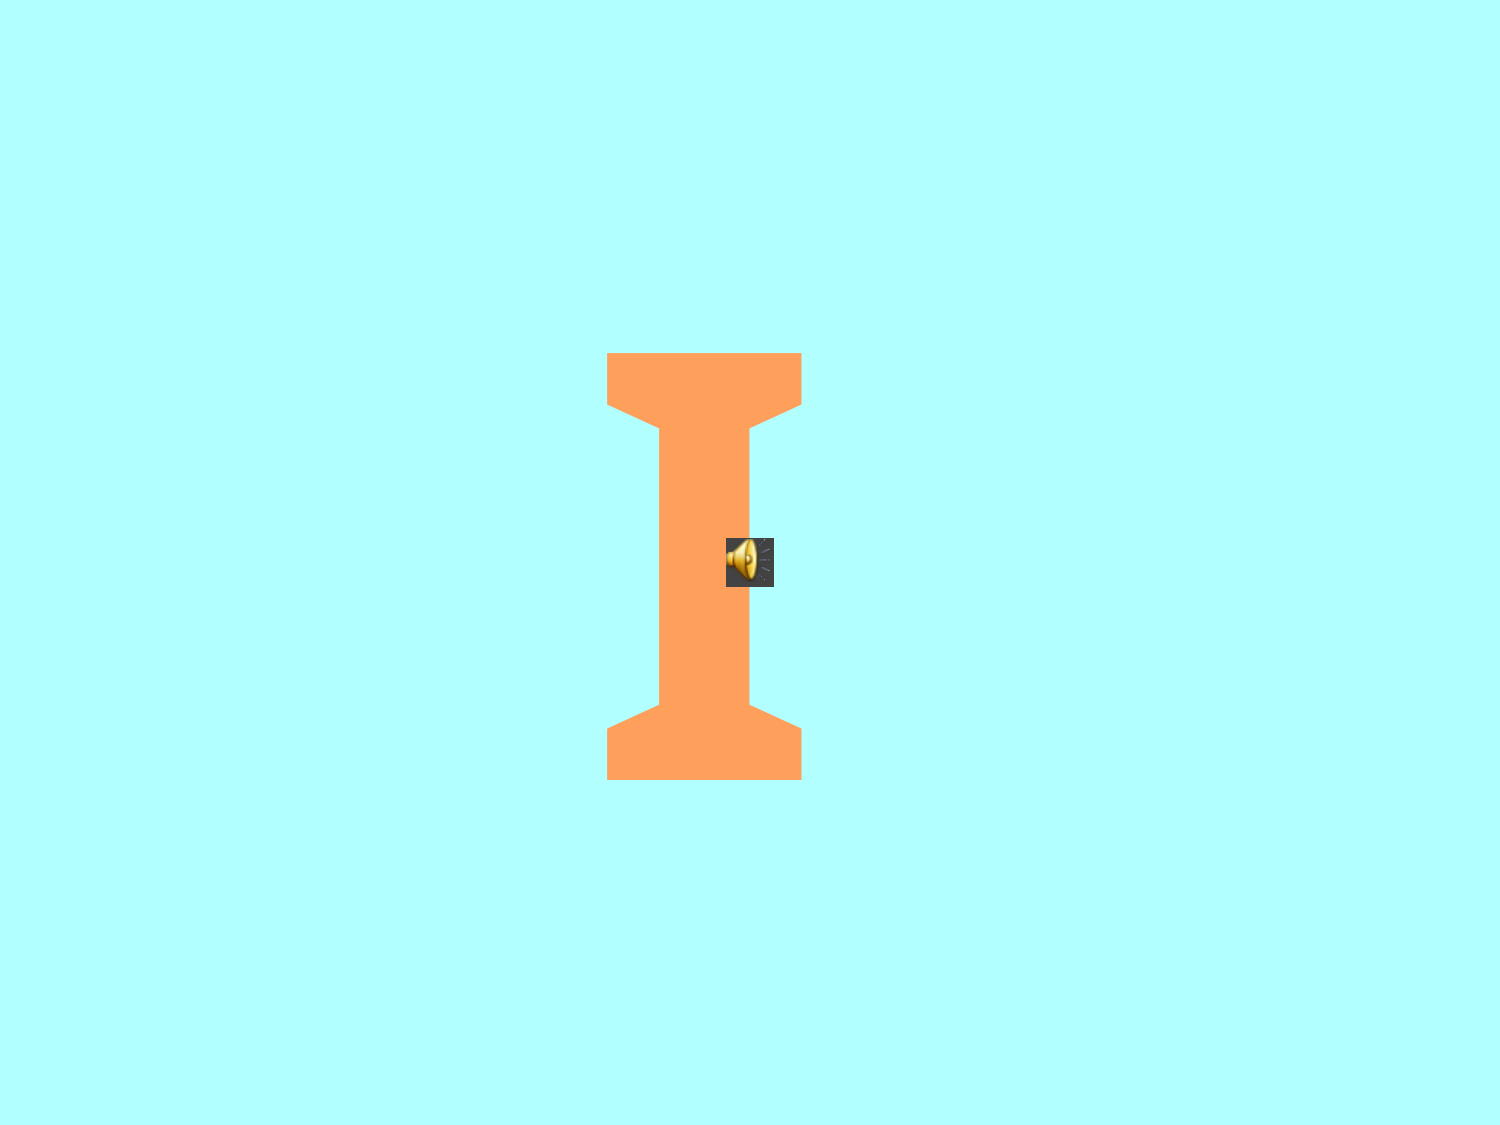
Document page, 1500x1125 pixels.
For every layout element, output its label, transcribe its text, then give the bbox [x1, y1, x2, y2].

picture [724, 537, 776, 588]
text_box I [573, 174, 836, 908]
